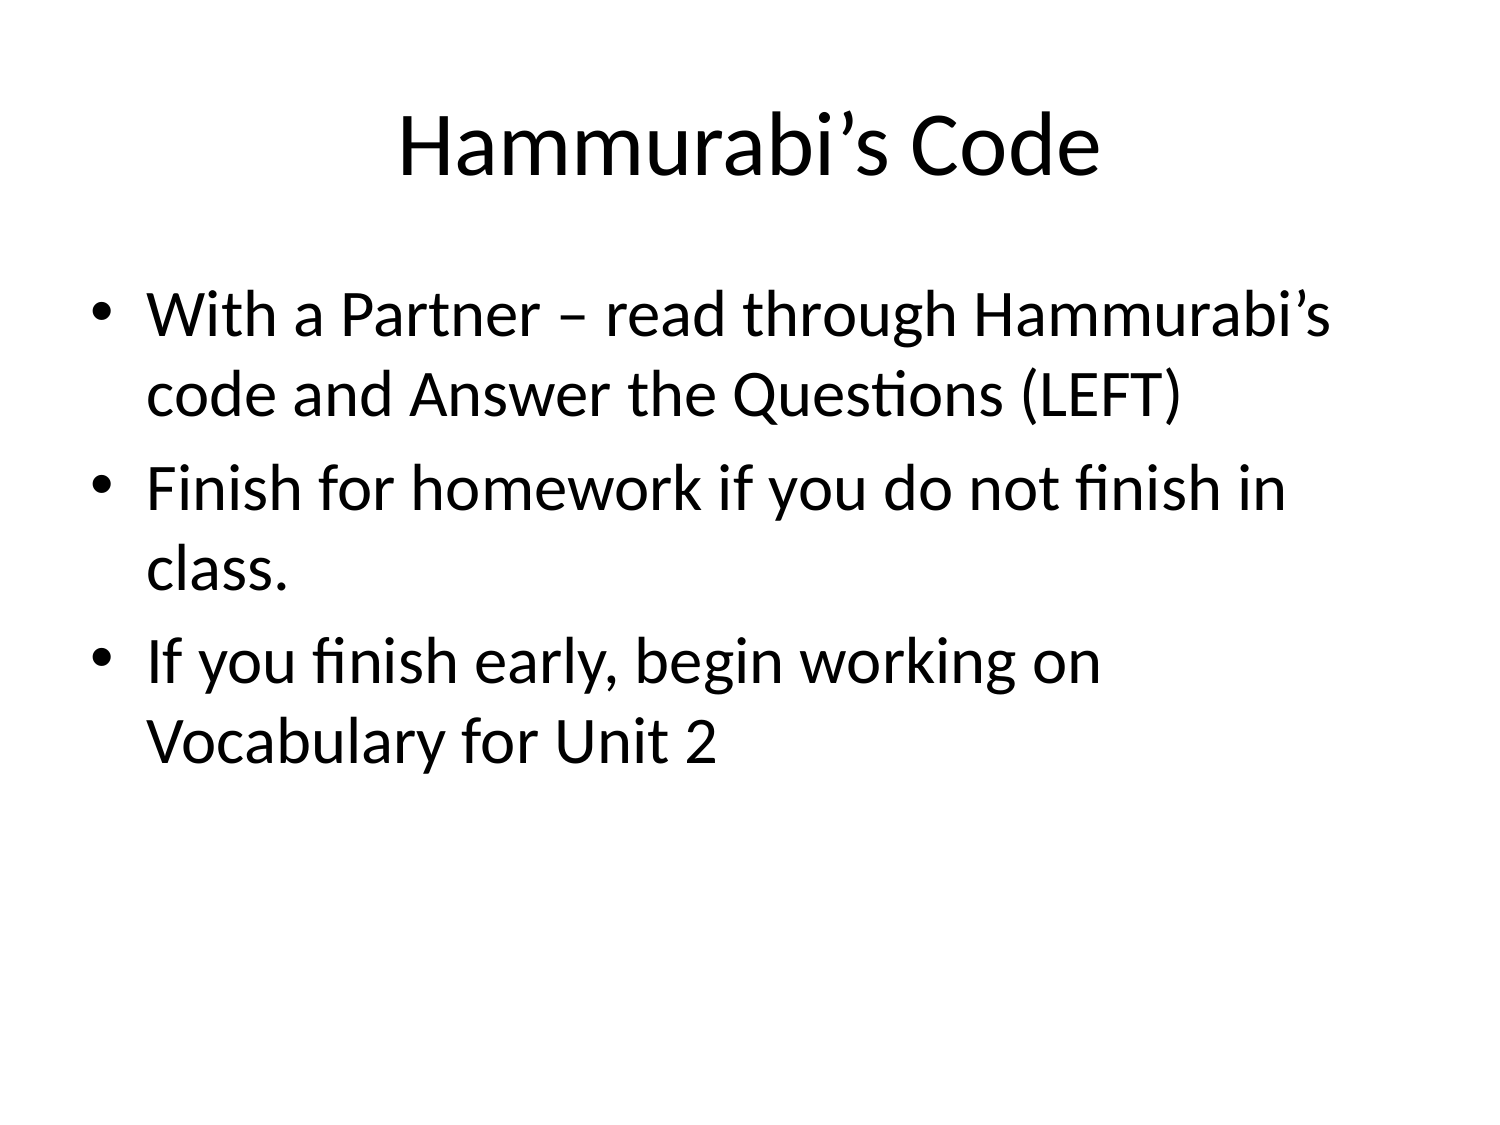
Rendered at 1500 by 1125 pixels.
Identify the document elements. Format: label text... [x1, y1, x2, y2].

title Hammurabi’s Code [75, 45, 1425, 233]
list With a Partner – read through Hammurabi’s code and Answer the Questions (LEFT) Finish for homework if you do not finish in class. If you finish early, begin working on Vocabulary for Unit 2 [75, 262, 1425, 1005]
